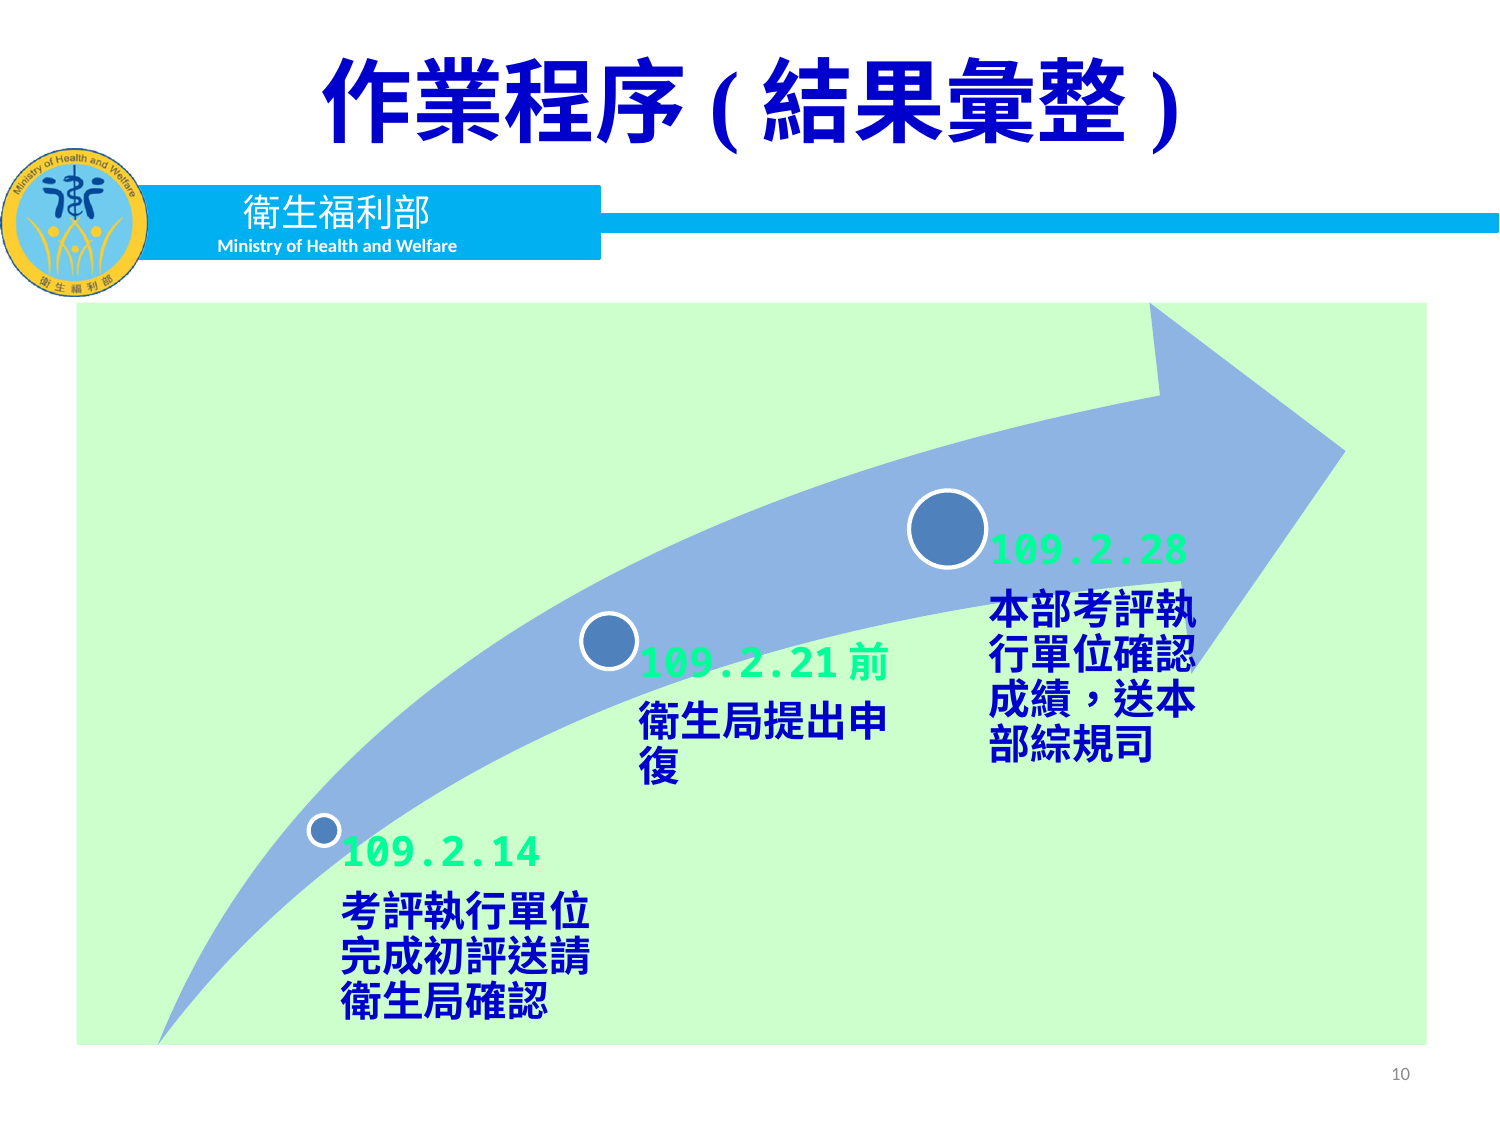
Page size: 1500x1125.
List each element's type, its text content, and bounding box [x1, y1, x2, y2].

picture [0, 148, 148, 297]
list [76, 302, 1427, 1046]
slide_number 10 [1074, 1052, 1425, 1103]
title 作業程序(結果彙整) [75, 4, 1426, 192]
